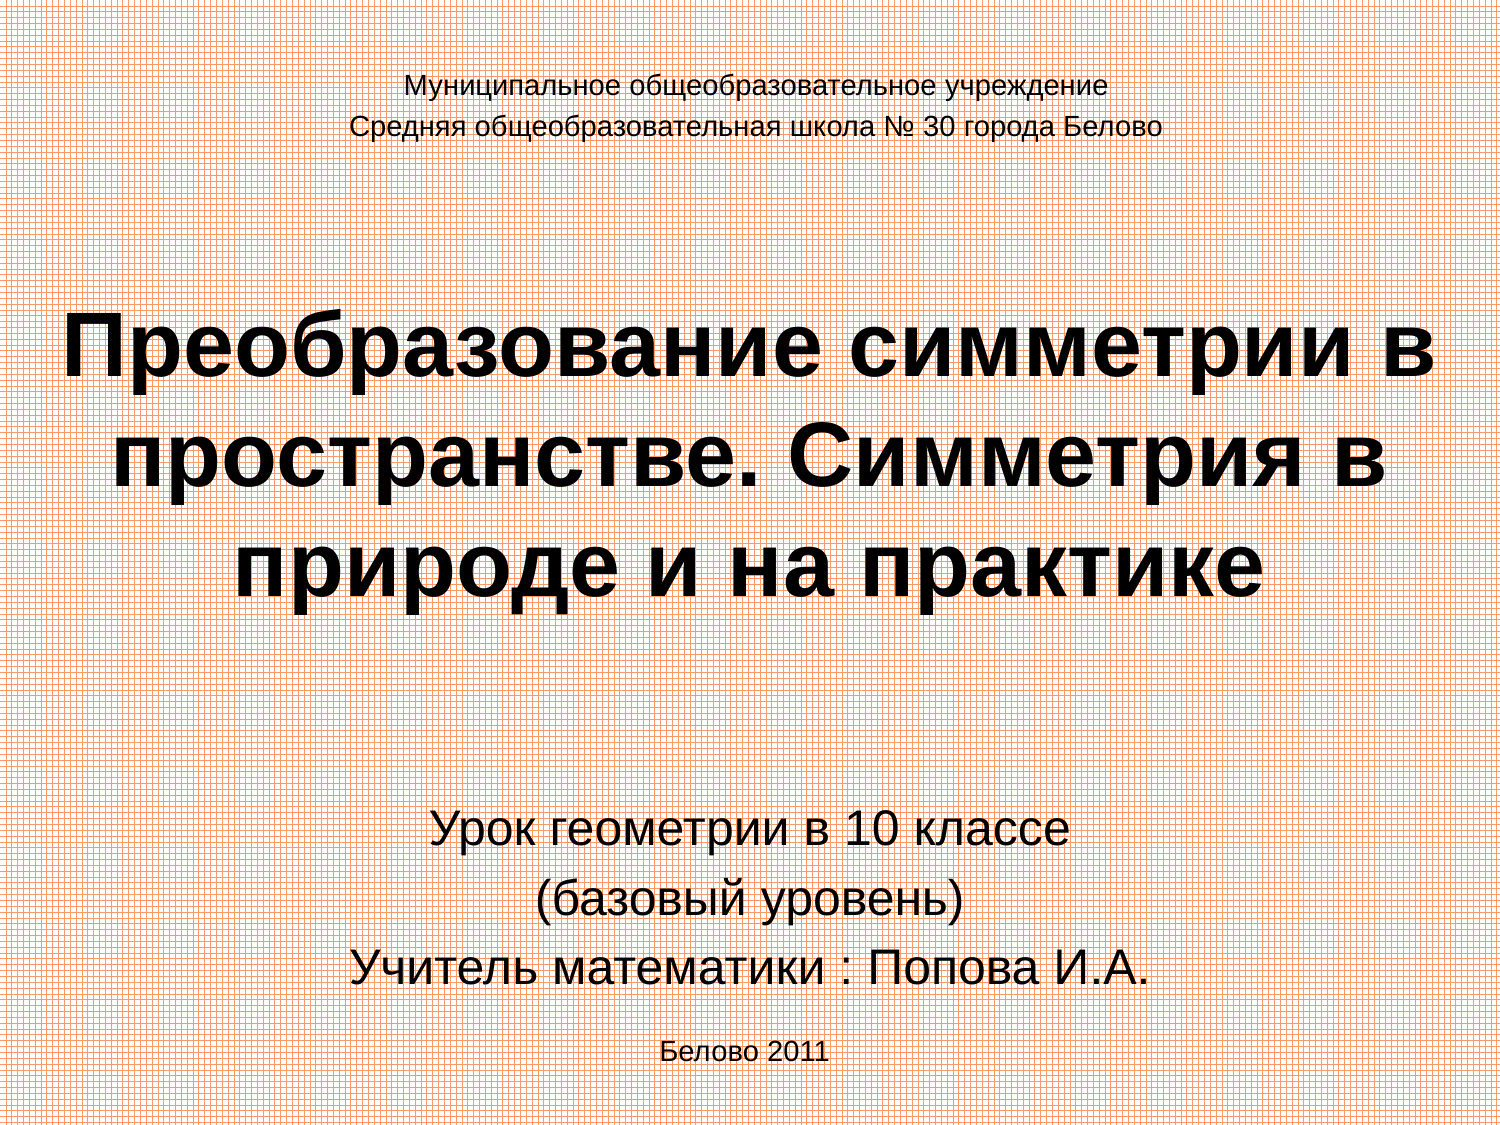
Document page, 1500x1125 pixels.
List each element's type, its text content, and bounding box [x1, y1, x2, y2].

subtitle Урок геометрии в 10 классе (базовый уровень) Учитель математики : Попова И.А. [224, 787, 1276, 1001]
text_box Белово 2011 [575, 1024, 925, 1100]
title Преобразование симметрии в пространстве. Симметрия в природе и на практике [37, 187, 1463, 713]
text_box Муниципальное общеобразовательное учреждение Средняя общеобразовательная школа № 30 города Белово [128, 58, 1395, 164]
